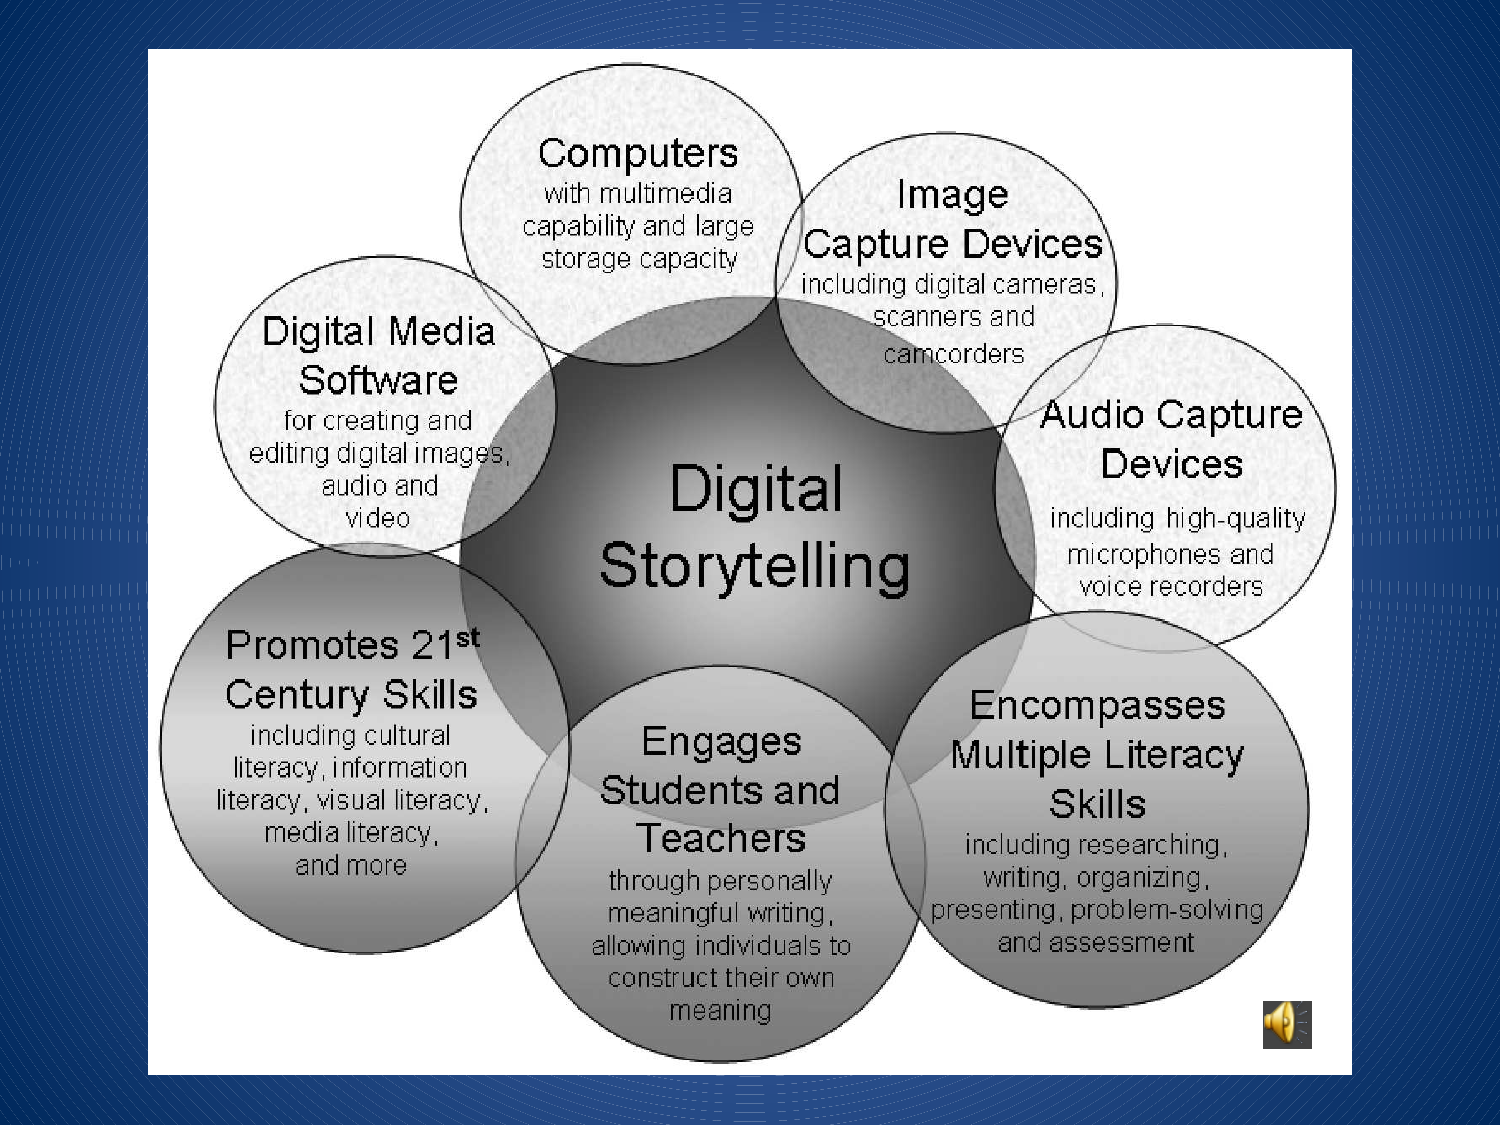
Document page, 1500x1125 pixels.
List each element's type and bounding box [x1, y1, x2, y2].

picture [1262, 999, 1313, 1051]
list [148, 49, 1352, 1076]
